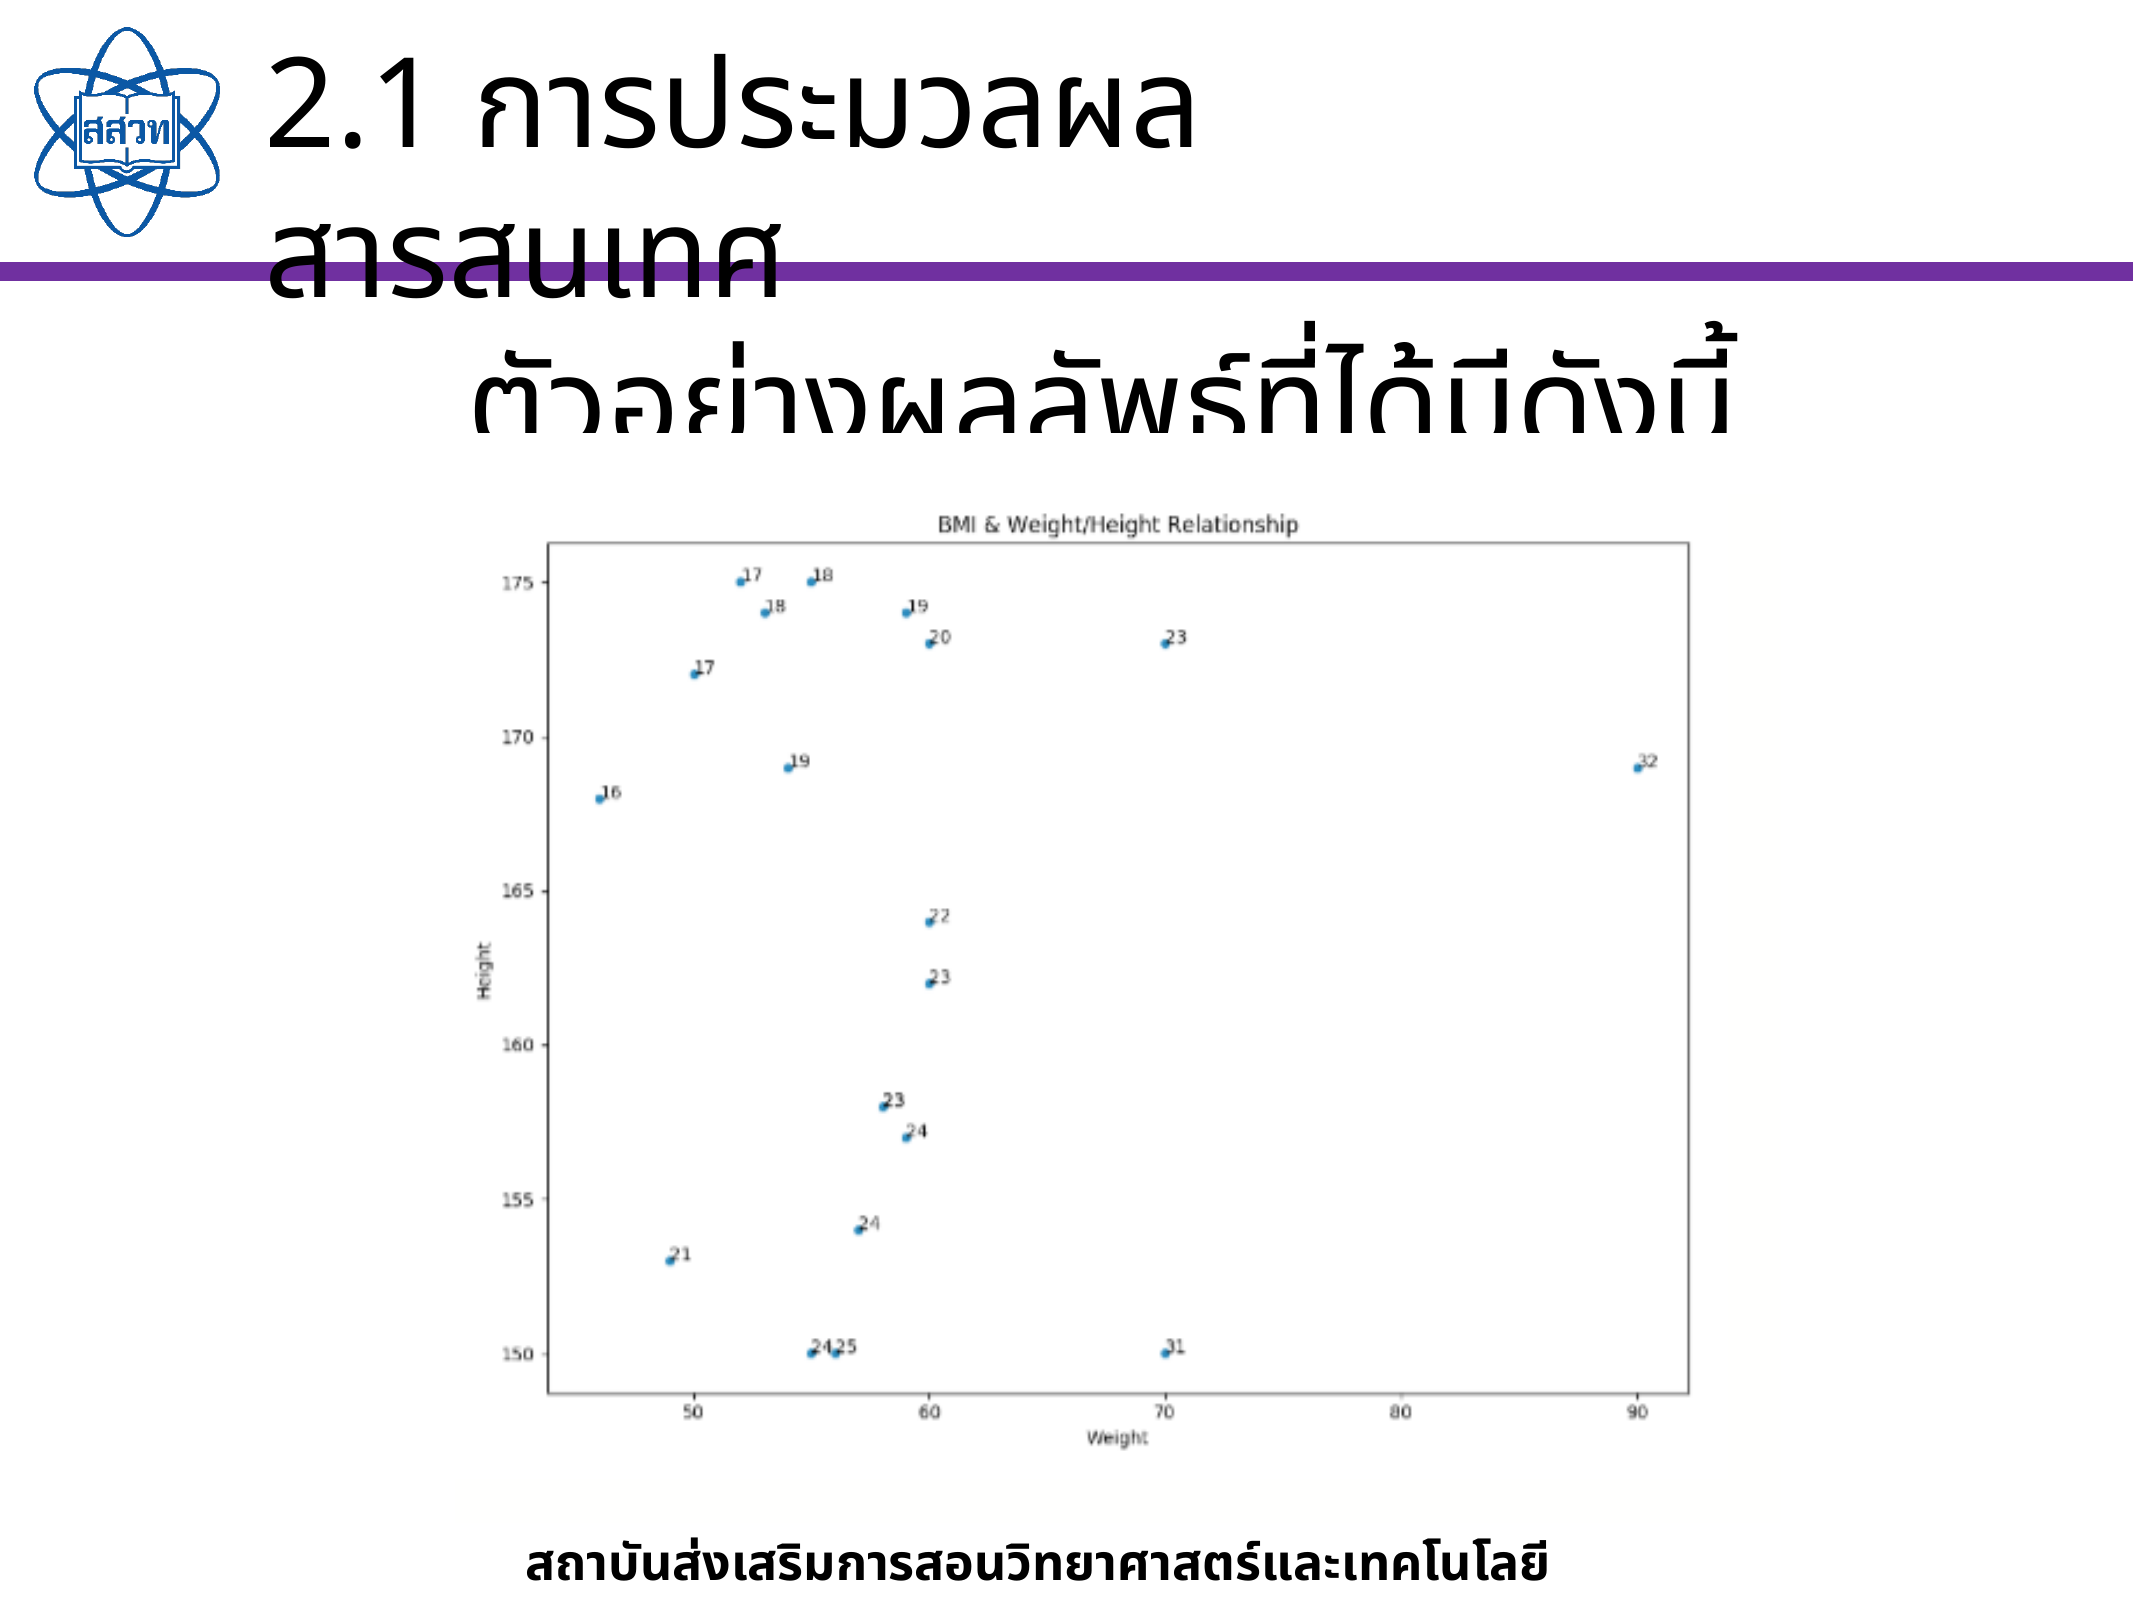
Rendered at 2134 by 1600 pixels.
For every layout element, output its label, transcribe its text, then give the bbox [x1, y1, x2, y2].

text_box 2.1 การประมวลผลสารสนเทศ [256, 88, 1347, 257]
picture [33, 27, 220, 237]
picture [435, 433, 1782, 1524]
text_box ตัวอย่างผลลัพธ์ที่ได้มีดังนี้ [164, 313, 2043, 482]
text_box สถาบันส่งเสริมการสอนวิทยาศาสตร์และเทคโนโลยี [74, 1522, 2002, 1589]
